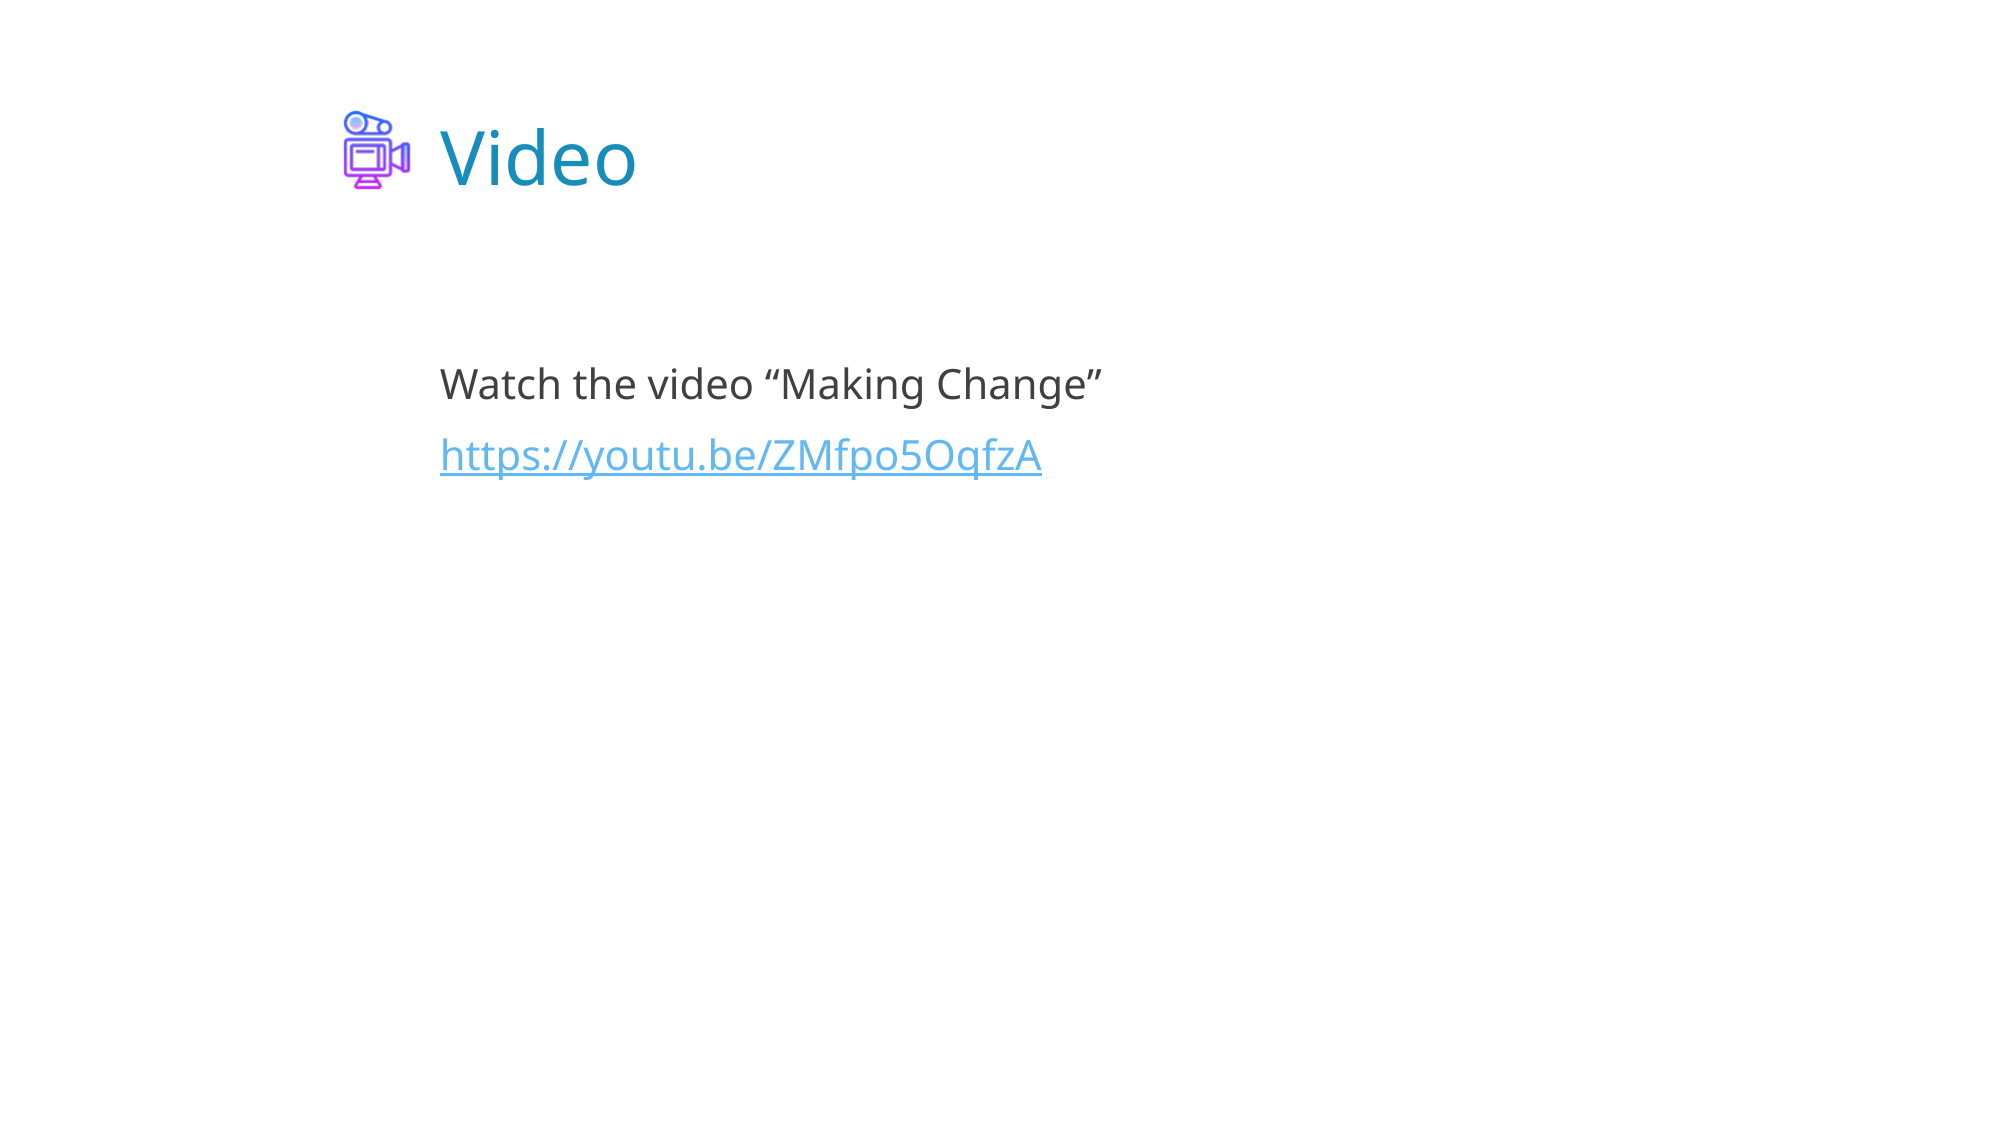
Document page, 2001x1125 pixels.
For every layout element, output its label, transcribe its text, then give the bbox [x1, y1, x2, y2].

title Video [425, 102, 1888, 313]
list Watch the video “Making Change” https://youtu.be/ZMfpo5OqfzA [424, 350, 1888, 1074]
picture [329, 102, 425, 198]
